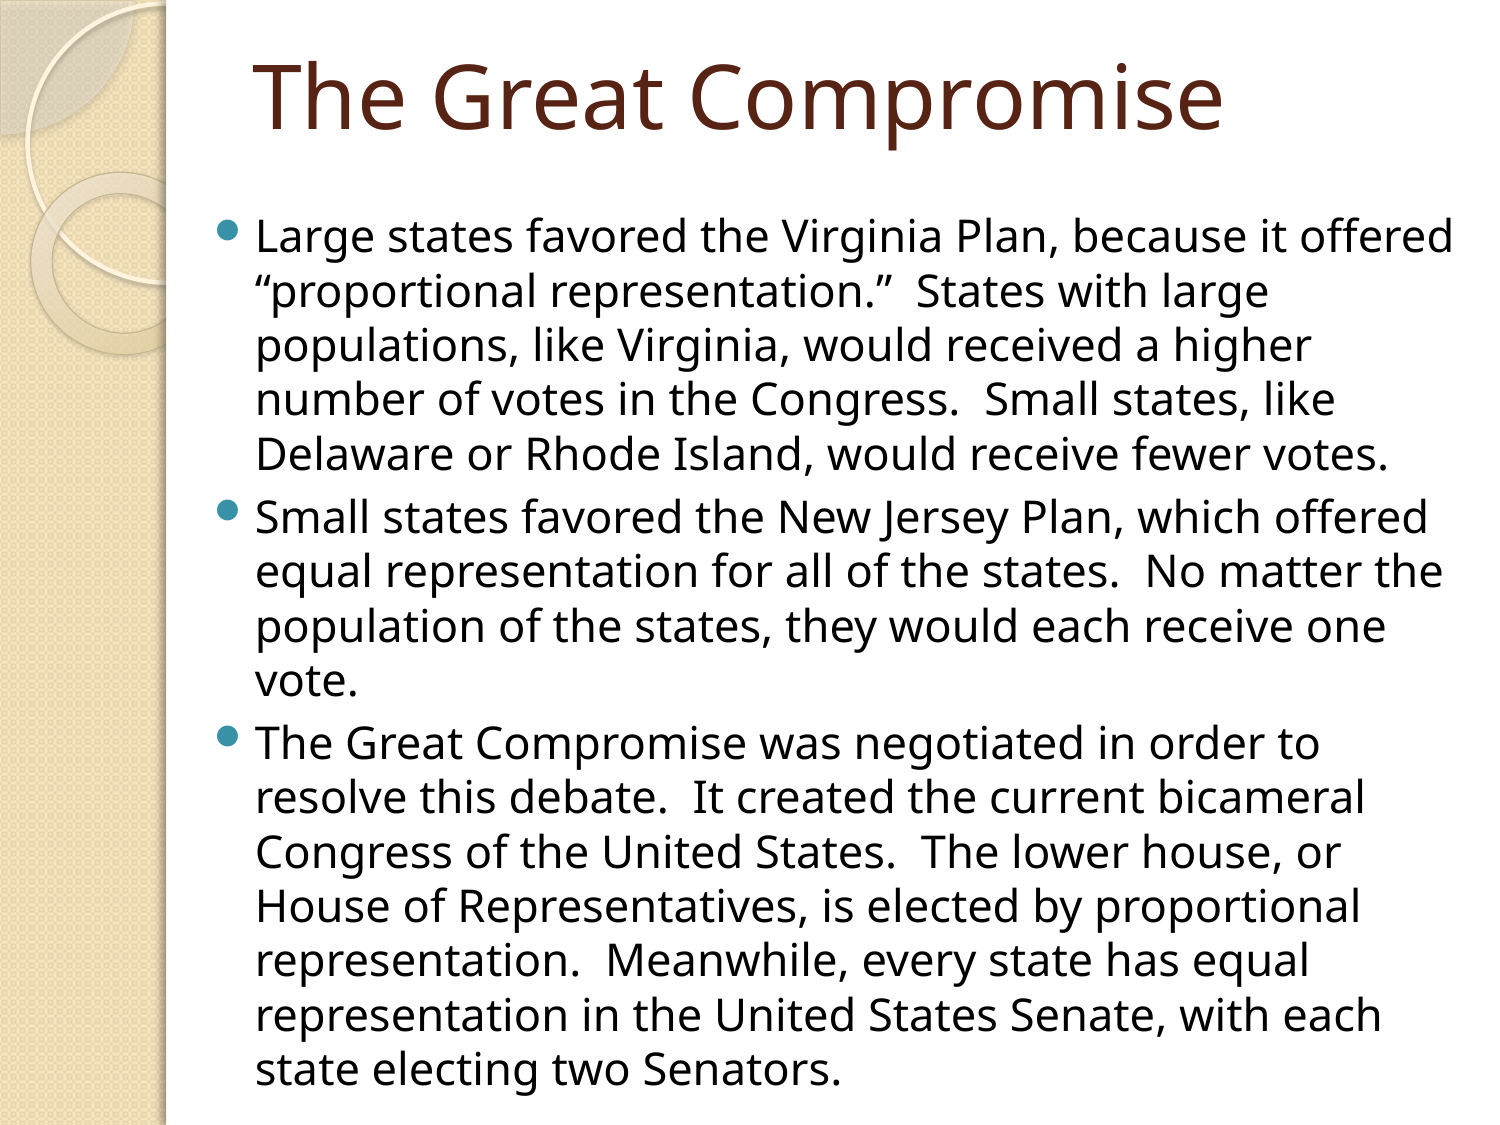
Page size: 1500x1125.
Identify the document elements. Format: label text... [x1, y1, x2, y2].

list Large states favored the Virginia Plan, because it offered “proportional representation.” States with large populations, like Virginia, would received a higher number of votes in the Congress. Small states, like Delaware or Rhode Island, would receive fewer votes. Small states favored the New Jersey Plan, which offered equal representation for all of the states. No matter the population of the states, they would each receive one vote. The Great Compromise was negotiated in order to resolve this debate. It created the current bicameral Congress of the United States. The lower house, or House of Representatives, is elected by proportional representation. Meanwhile, every state has equal representation in the United States Senate, with each state electing two Senators. [187, 200, 1488, 1125]
title The Great Compromise [237, 24, 1468, 163]
